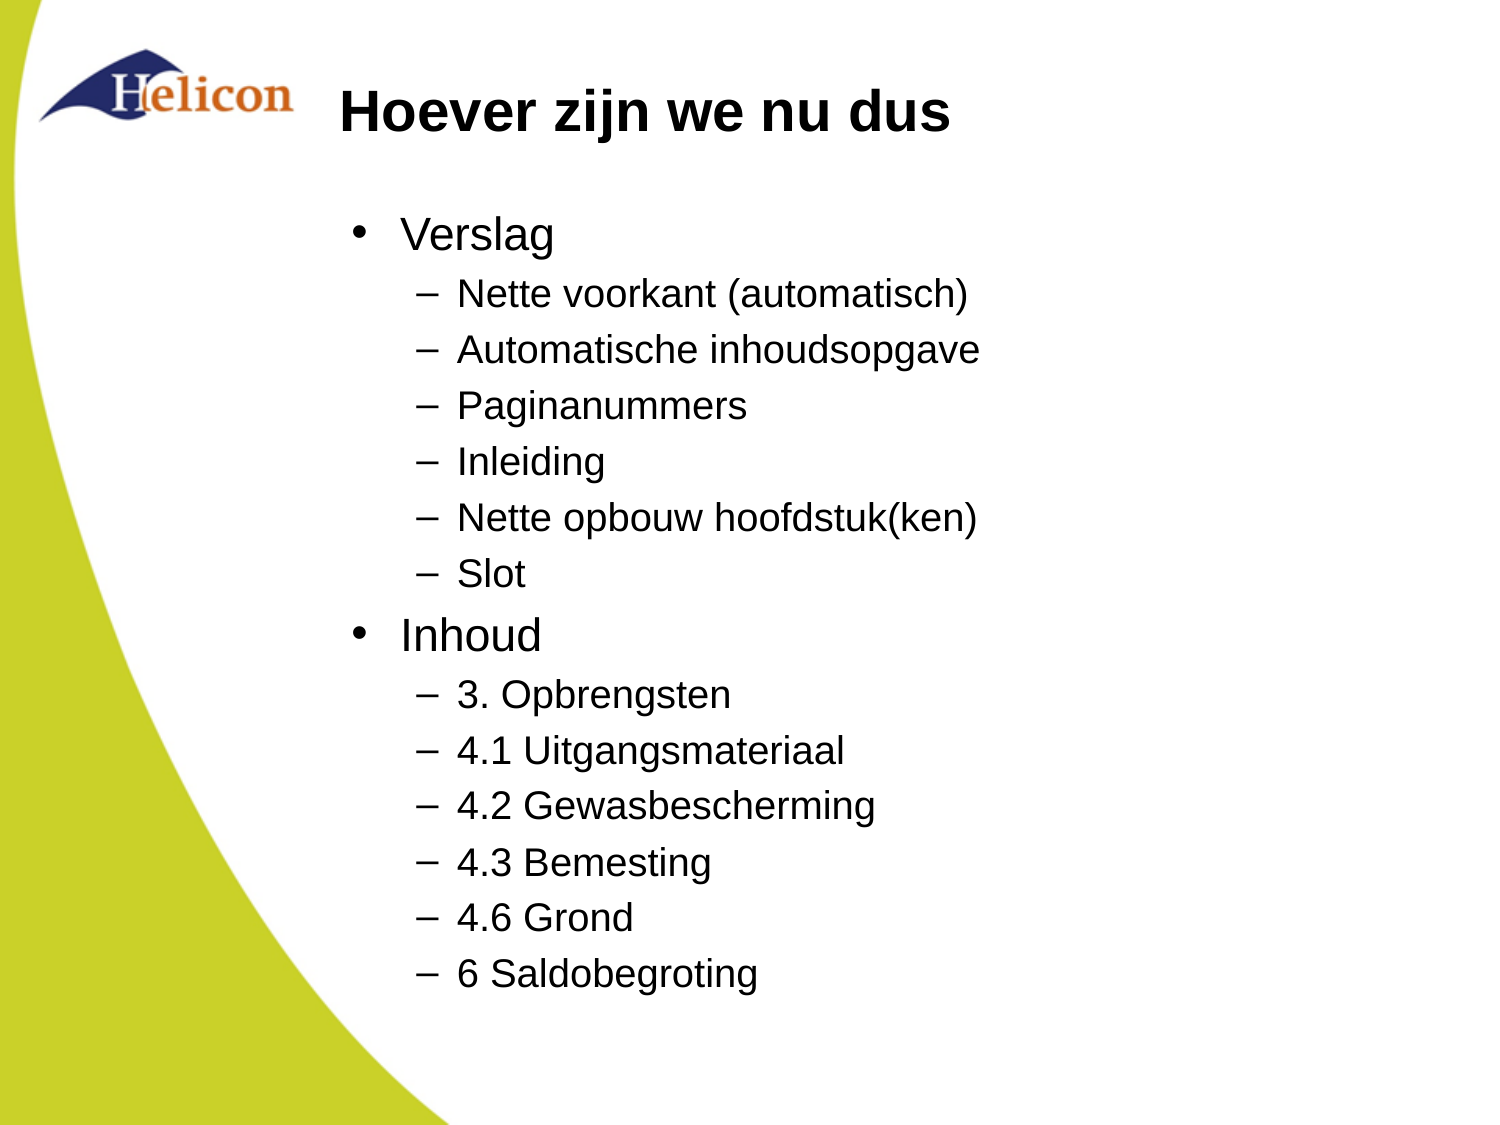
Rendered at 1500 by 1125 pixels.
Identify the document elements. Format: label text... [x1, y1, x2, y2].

title Hoever zijn we nu dus [324, 54, 1415, 161]
list Verslag Nette voorkant (automatisch) Automatische inhoudsopgave Paginanummers Inleiding Nette opbouw hoofdstuk(ken) Slot Inhoud 3. Opbrengsten 4.1 Uitgangsmateriaal 4.2 Gewasbescherming 4.3 Bemesting 4.6 Grond 6 Saldobegroting [336, 196, 1425, 1005]
picture [0, 0, 1500, 1125]
